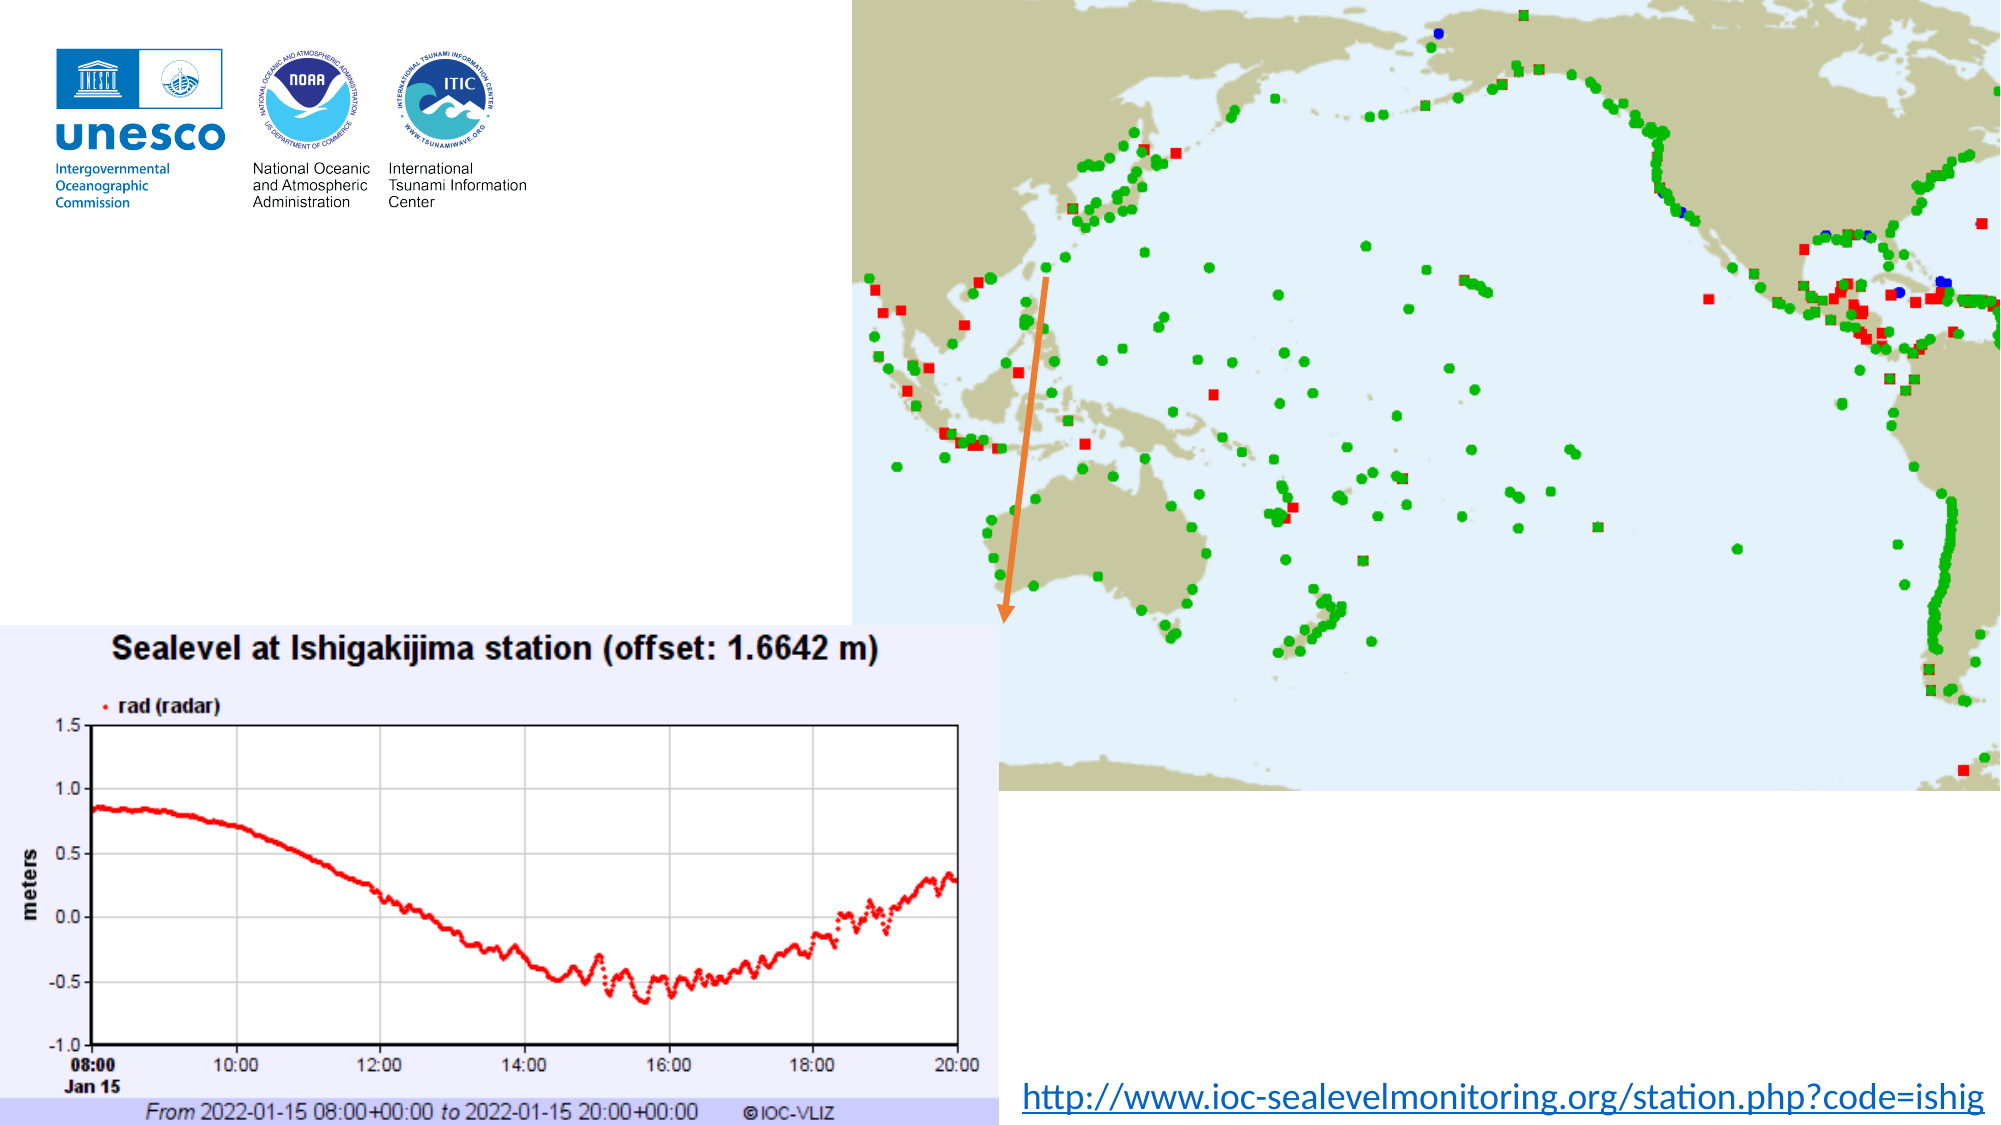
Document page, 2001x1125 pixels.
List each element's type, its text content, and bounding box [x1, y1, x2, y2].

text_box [1003, 276, 1047, 624]
picture [43, 35, 527, 221]
picture [0, 0, 2000, 1125]
text_box http://www.ioc-sealevelmonitoring.org/station.php?code=ishig [999, 1064, 2000, 1125]
